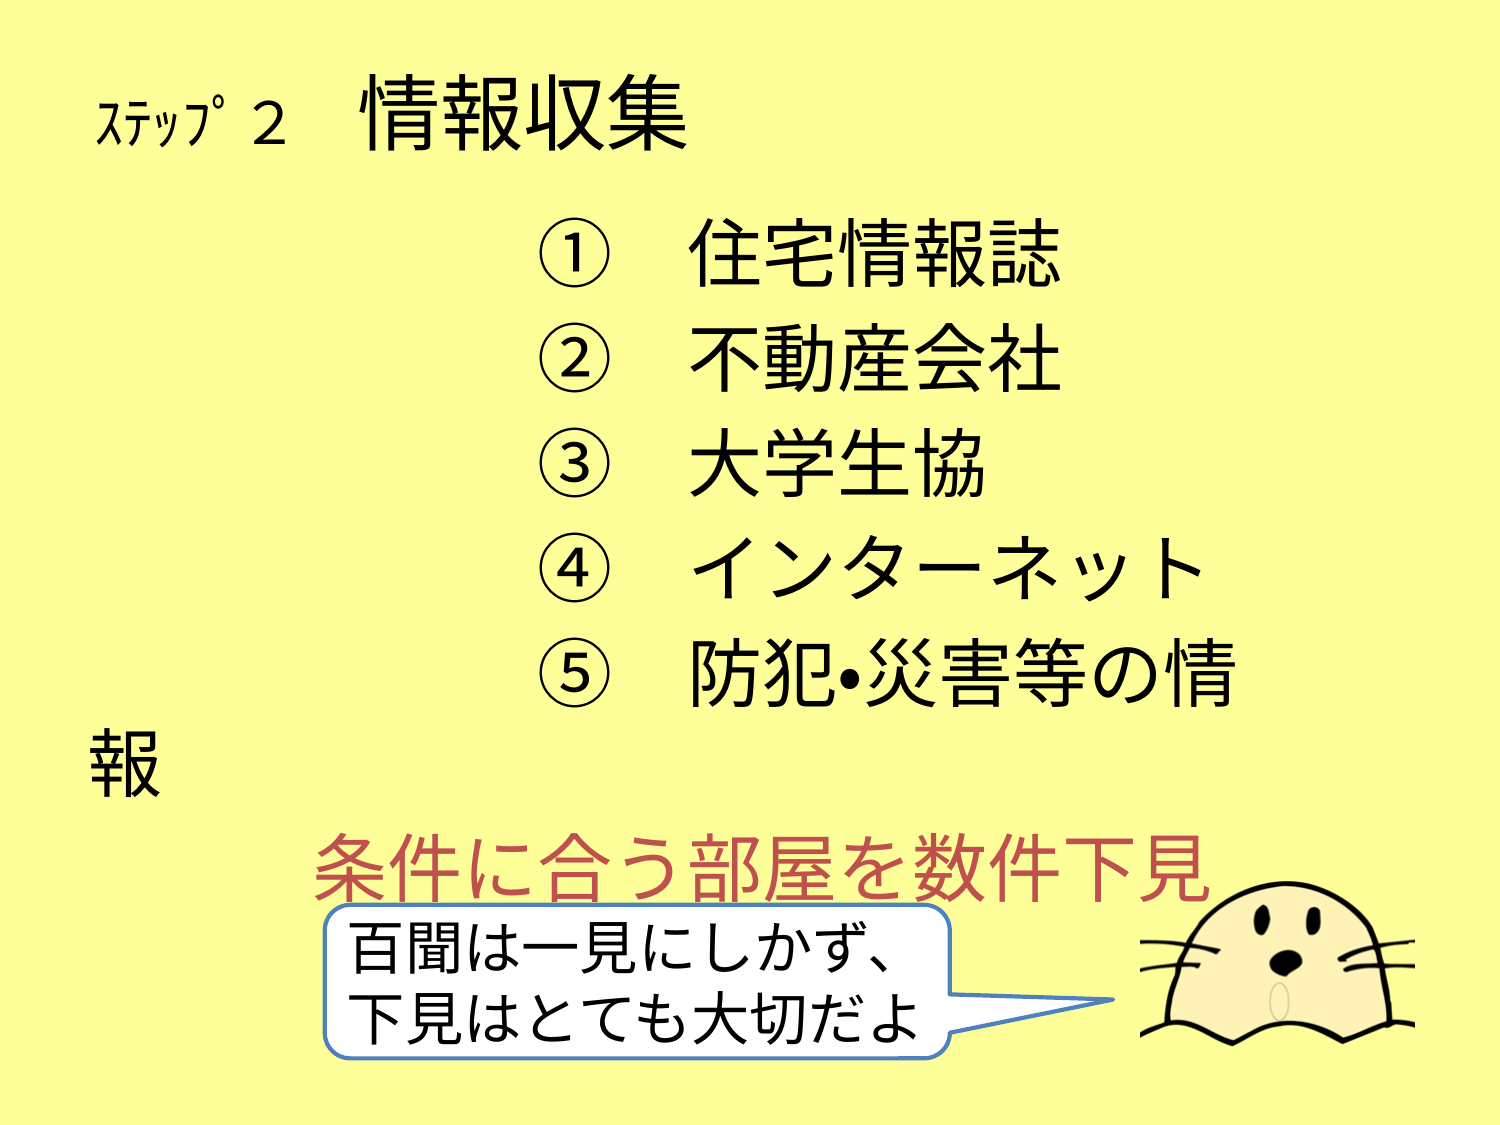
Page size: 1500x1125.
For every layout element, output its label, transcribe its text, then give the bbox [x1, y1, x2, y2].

list ① 住宅情報誌 ② 不動産会社 ③ 大学生協 ④ インターネット ⑤ 防犯・災害等の情報 条件に合う部屋を数件下見 [72, 198, 1278, 927]
picture [1140, 881, 1415, 1051]
title ｽﾃｯﾌﾟ２ 情報収集 [58, 37, 727, 185]
text_box 百聞は一見にしかず、 下見はとても大切だよ [322, 902, 1116, 1061]
